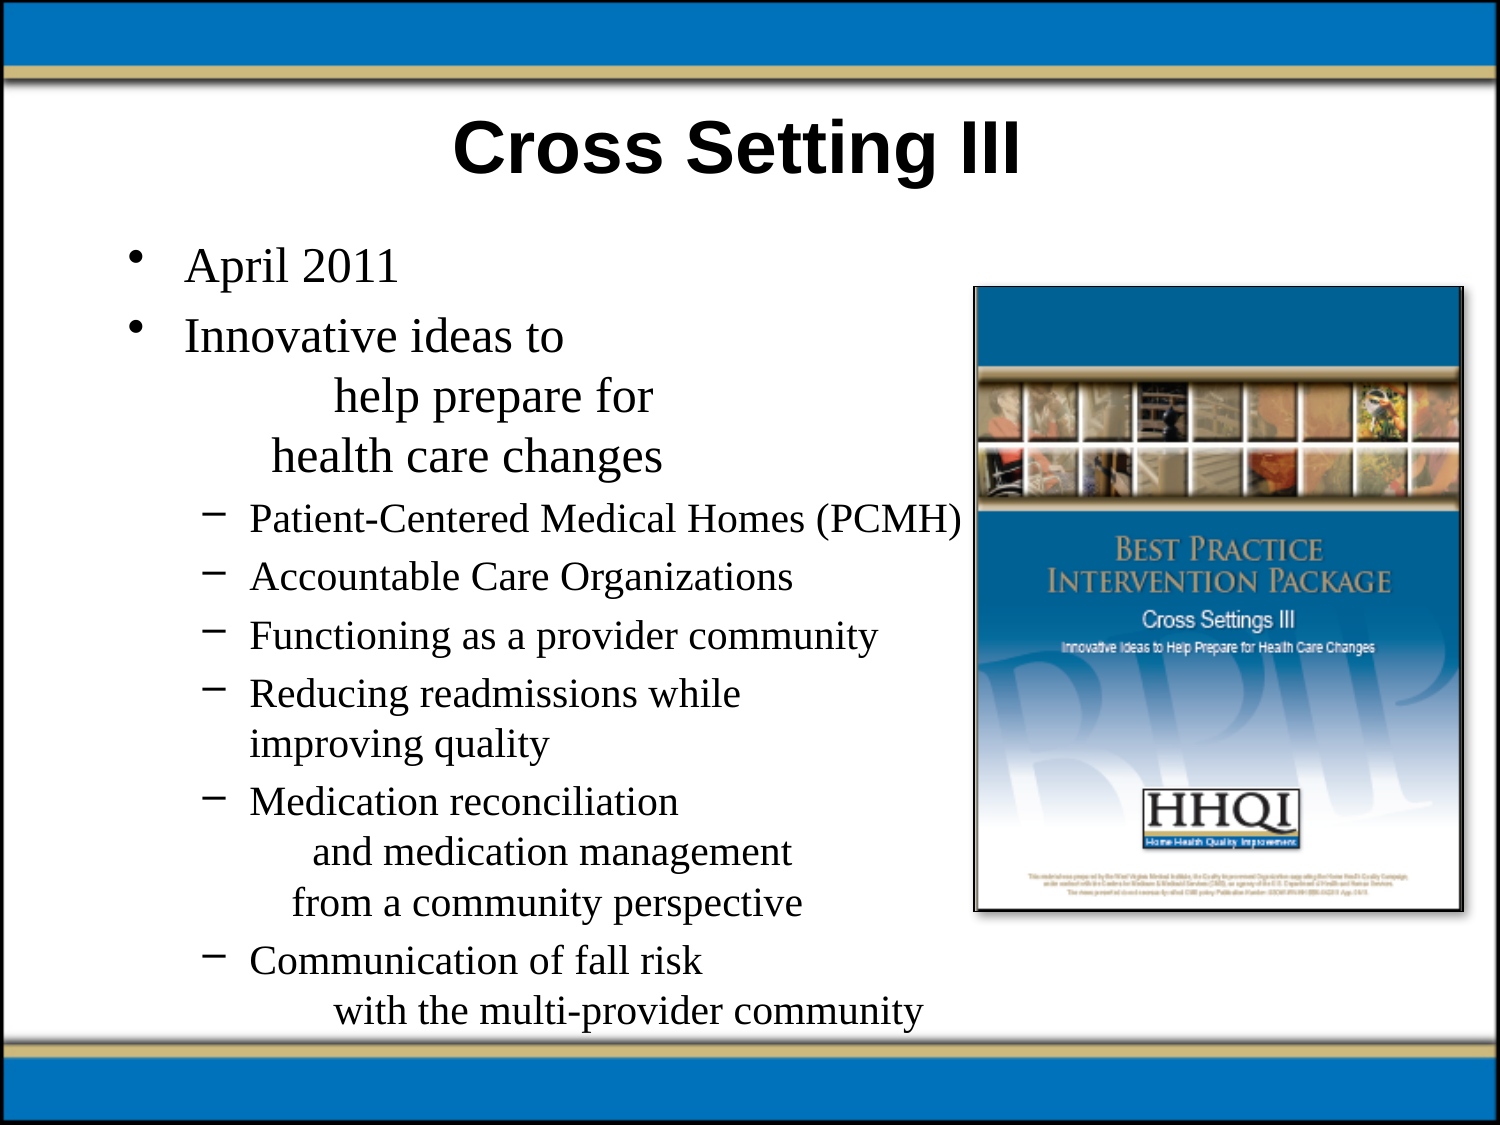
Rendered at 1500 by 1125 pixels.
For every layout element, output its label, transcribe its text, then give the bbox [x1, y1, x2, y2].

list April 2011 Innovative ideas to help prepare for health care changes Patient-Centered Medical Homes (PCMH) Accountable Care Organizations Functioning as a provider community Reducing readmissions while improving quality Medication reconciliation and medication management from a community perspective Communication of fall risk with the multi-provider community [112, 224, 1275, 1000]
title Cross Setting III [0, 87, 1475, 200]
picture [0, 0, 1500, 1125]
